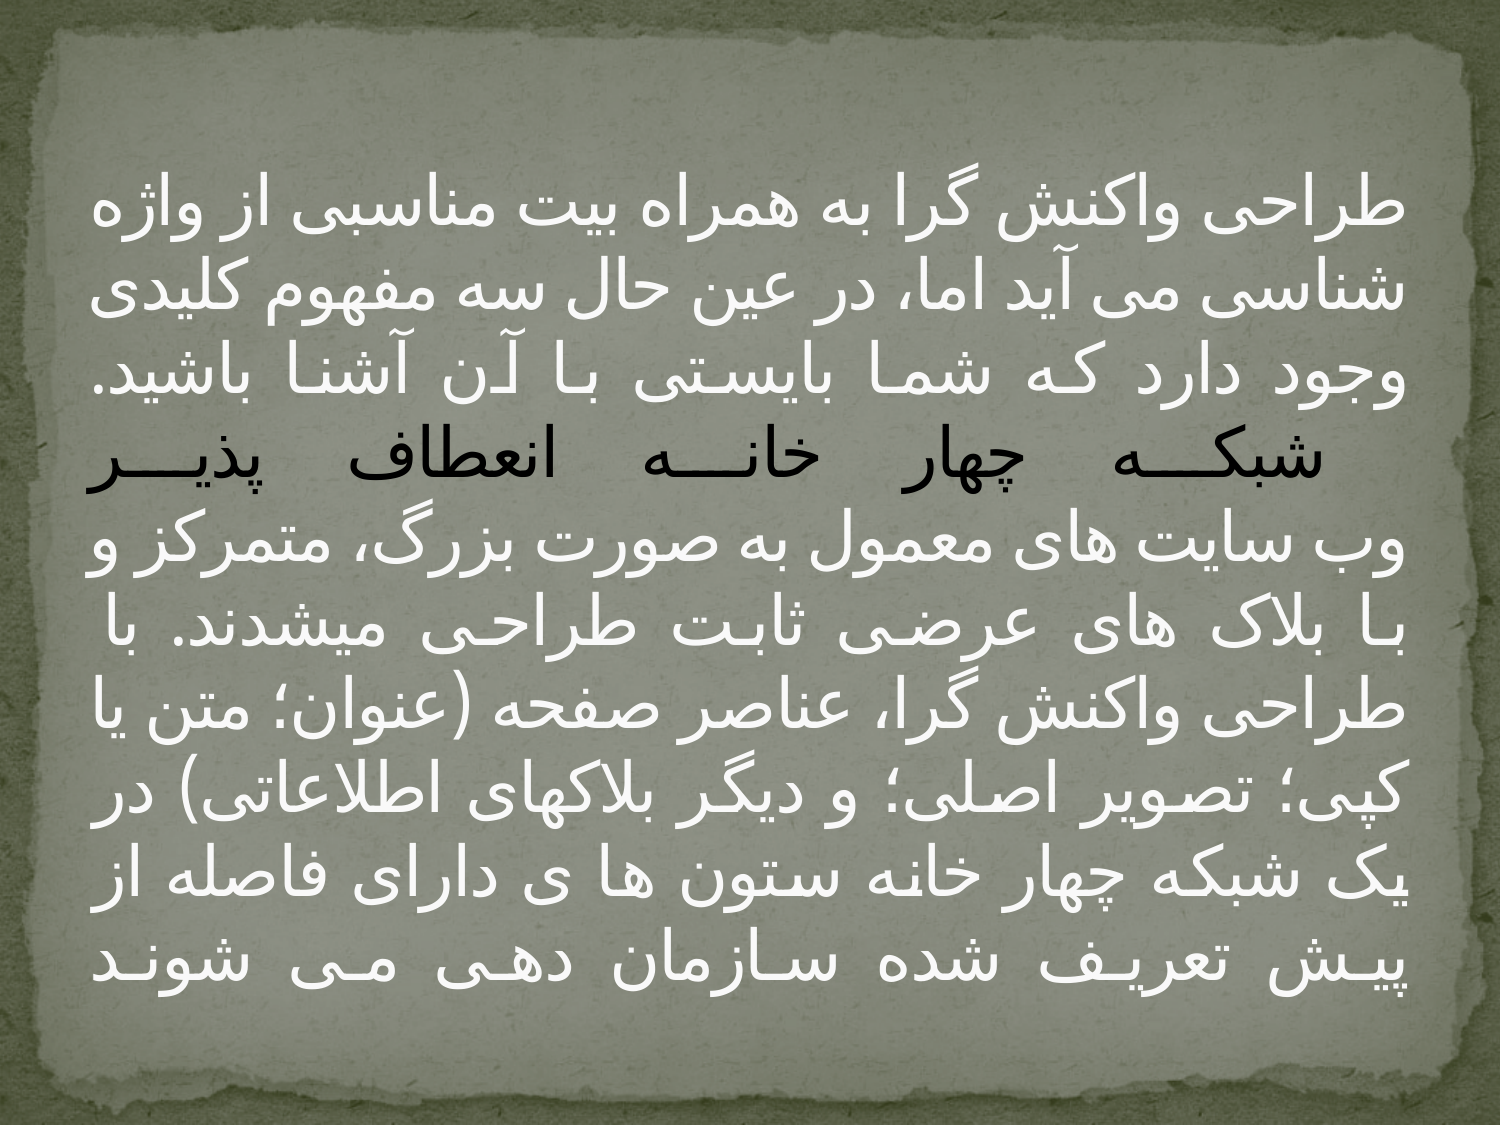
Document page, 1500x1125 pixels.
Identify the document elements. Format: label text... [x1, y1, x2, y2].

title طراحی واکنش گرا به همراه بیت مناسبی از واژه شناسی می آید اما، در عین حال سه مفهوم کلیدی وجود دارد که شما بایستی با آن آشنا باشید. شبکه چهار خانه انعطاف پذیر وب سایت های معمول به صورت بزرگ، متمرکز و با بلاک های عرضی ثابت طراحی میشدند. با طراحی واکنش گرا، عناصر صفحه (عنوان؛ متن یا کپی؛ تصویر اصلی؛ و دیگر بلاکهای اطلاعاتی) در یک شبکه چهار خانه ستون ها ی دارای فاصله از پیش تعریف شده سازمان دهی می شوند [74, 81, 1425, 1090]
